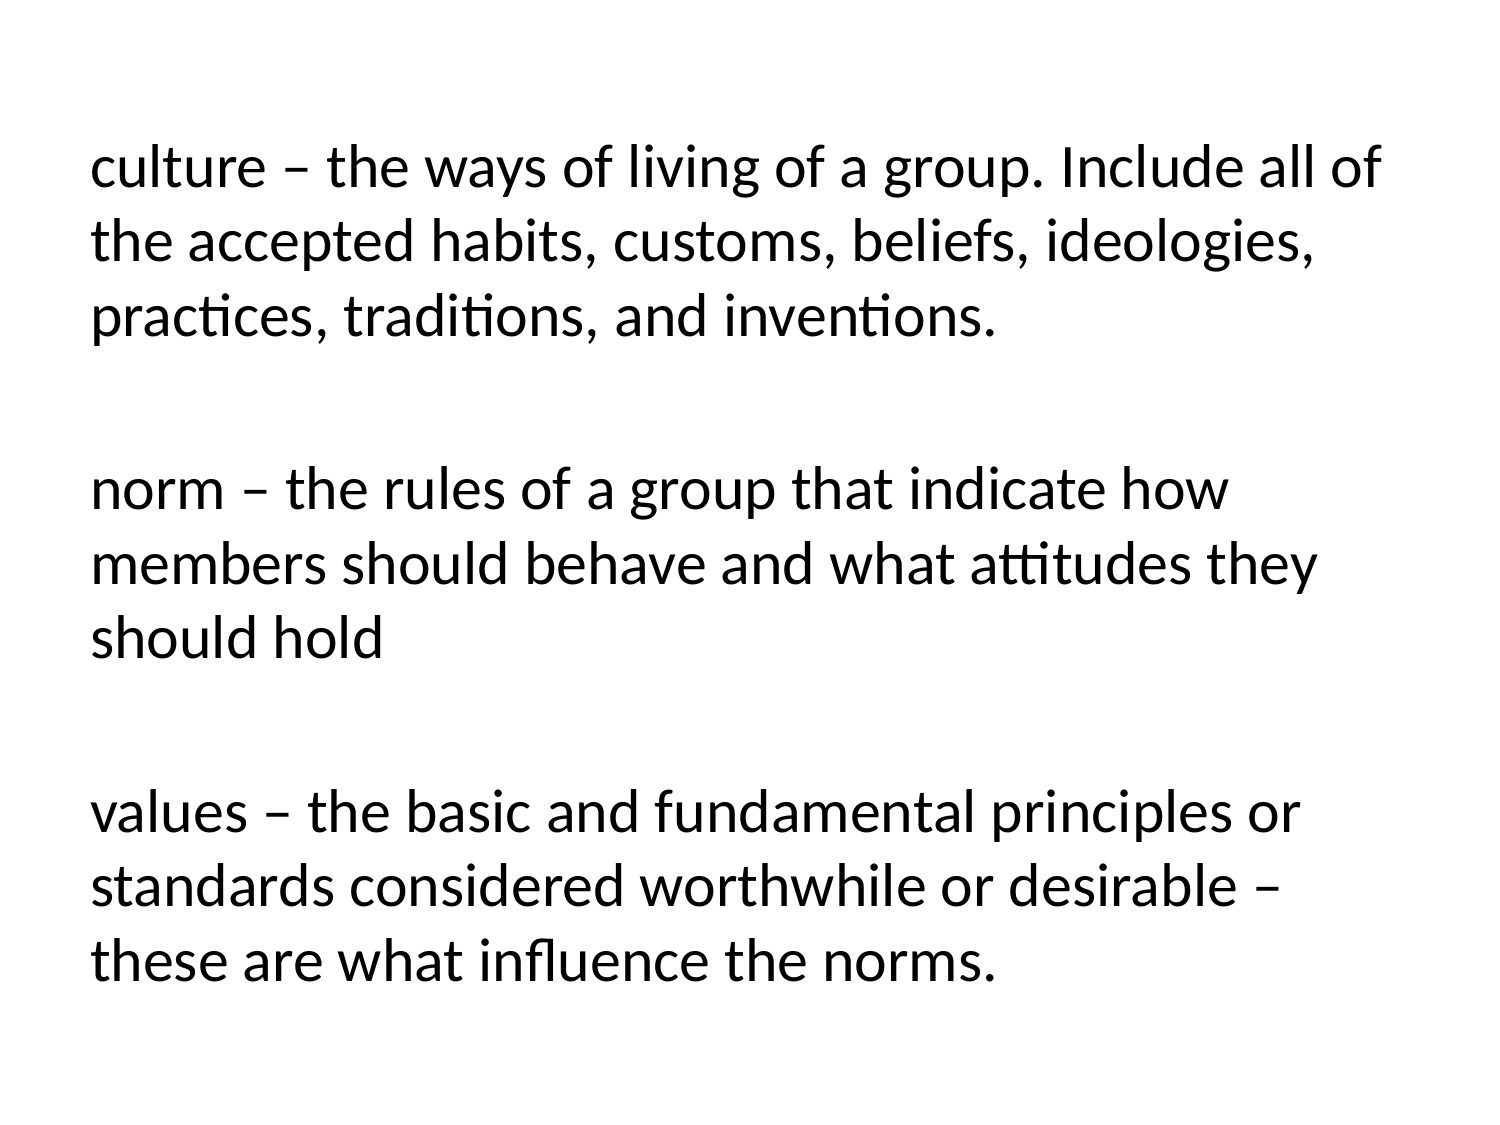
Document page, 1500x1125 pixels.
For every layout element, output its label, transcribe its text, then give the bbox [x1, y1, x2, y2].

list culture – the ways of living of a group. Include all of the accepted habits, customs, beliefs, ideologies, practices, traditions, and inventions. norm – the rules of a group that indicate how members should behave and what attitudes they should hold values – the basic and fundamental principles or standards considered worthwhile or desirable – these are what influence the norms. [75, 117, 1425, 1005]
